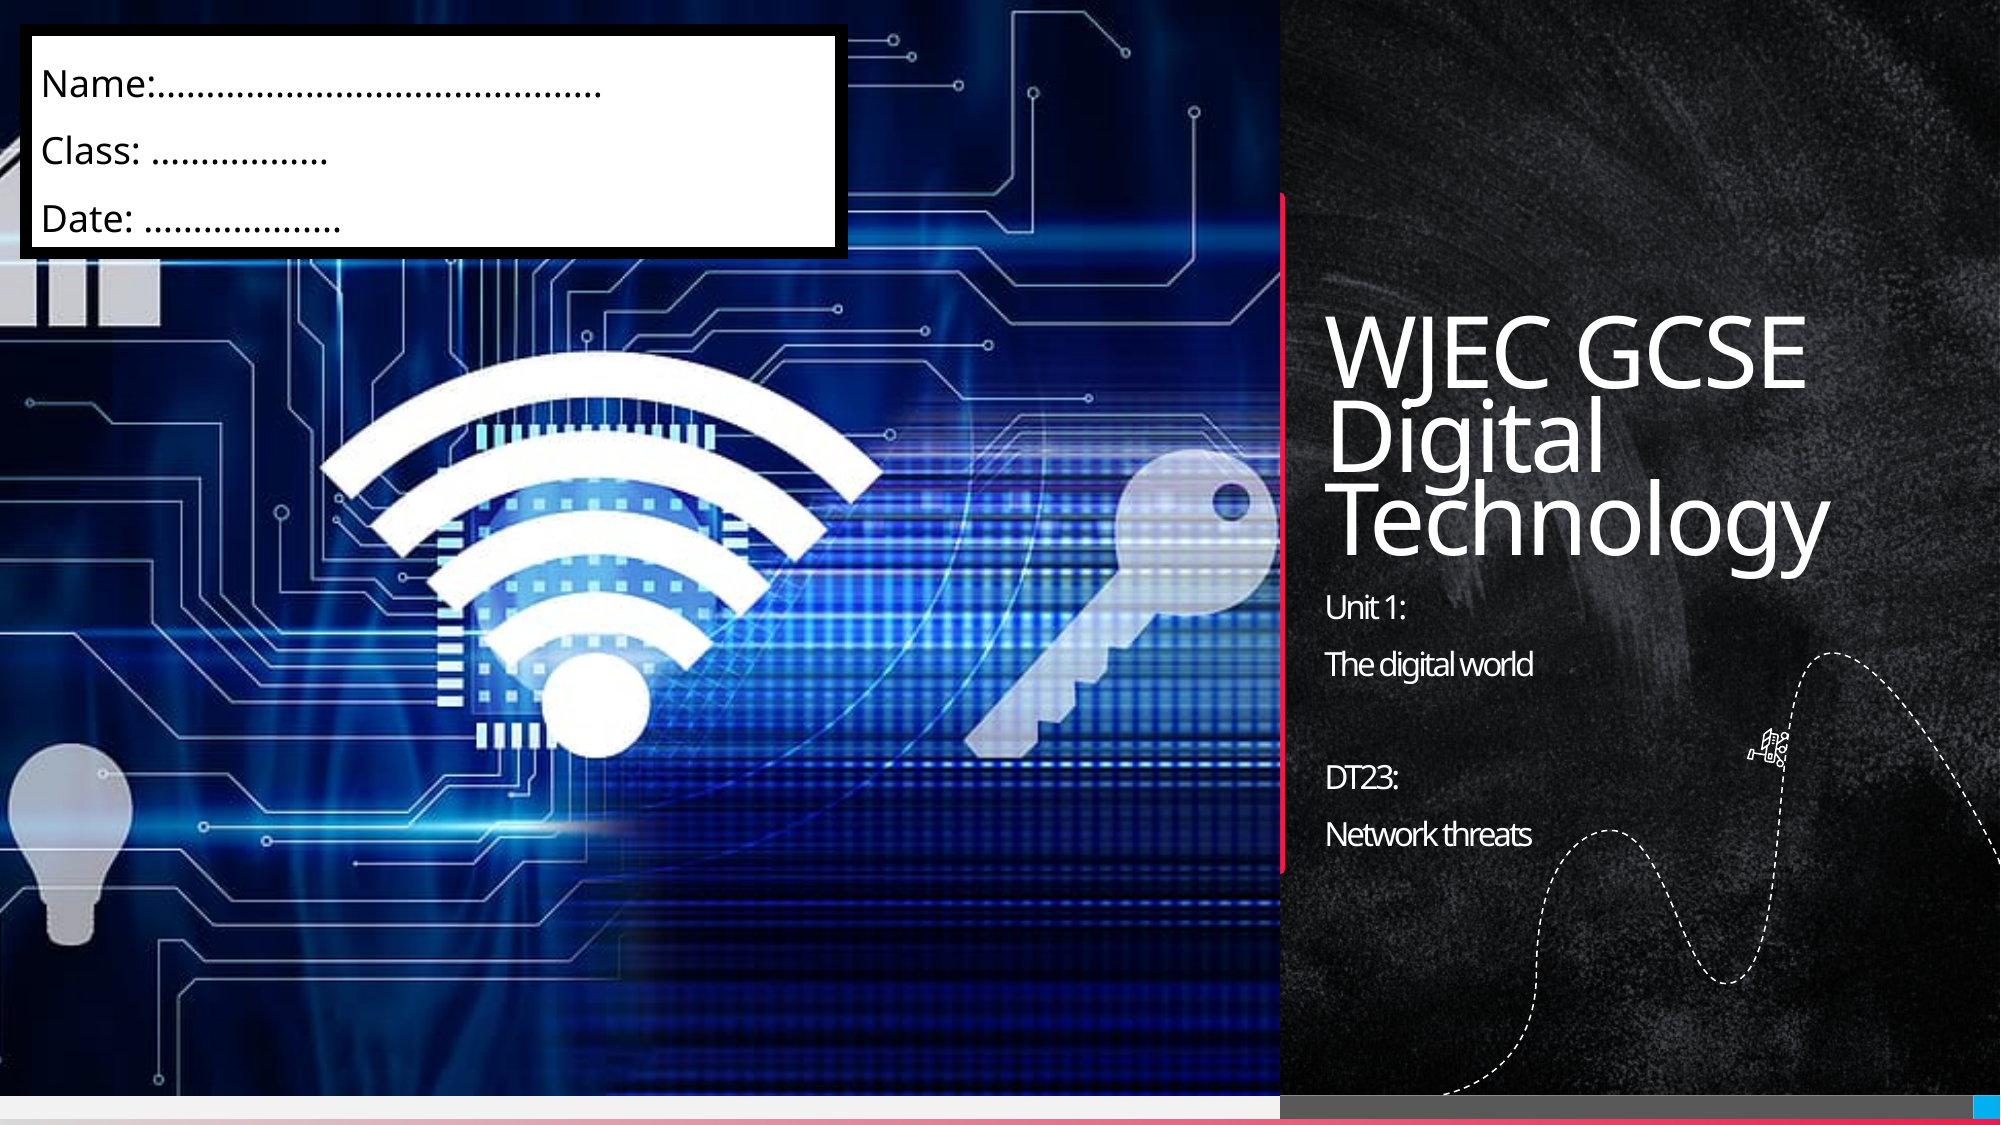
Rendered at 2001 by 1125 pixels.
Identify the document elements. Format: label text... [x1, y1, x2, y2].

subtitle Unit 1: The digital world DT23: Network threats [1324, 590, 1941, 853]
picture [0, 0, 1281, 1096]
title WJEC GCSE Digital Technology [1324, 321, 1942, 576]
text_box [1746, 728, 1789, 768]
